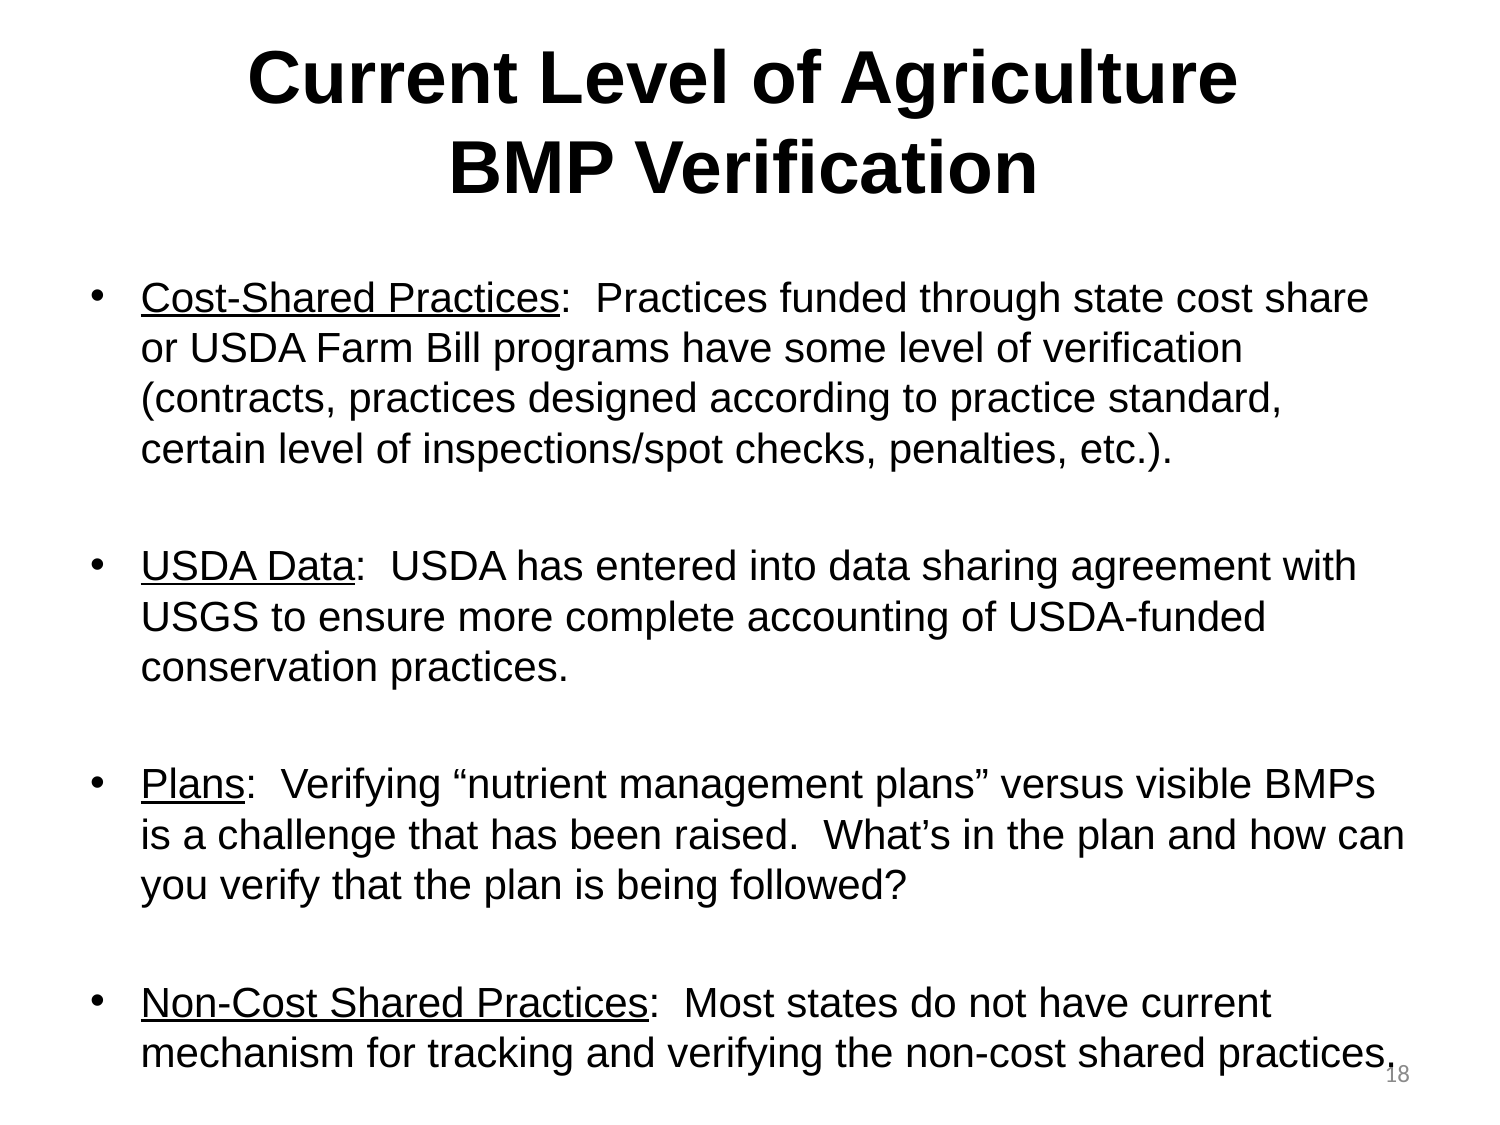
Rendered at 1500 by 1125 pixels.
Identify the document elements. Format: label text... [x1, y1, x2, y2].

slide_number 18 [1074, 1042, 1425, 1103]
title Current Level of Agriculture BMP Verification [24, 24, 1463, 213]
list Cost-Shared Practices: Practices funded through state cost share or USDA Farm Bill programs have some level of verification (contracts, practices designed according to practice standard, certain level of inspections/spot checks, penalties, etc.). USDA Data: USDA has entered into data sharing agreement with USGS to ensure more complete accounting of USDA-funded conservation practices. Plans: Verifying “nutrient management plans” versus visible BMPs is a challenge that has been raised. What’s in the plan and how can you verify that the plan is being followed? Non-Cost Shared Practices: Most states do not have current mechanism for tracking and verifying the non-cost shared practices. [75, 262, 1425, 1125]
